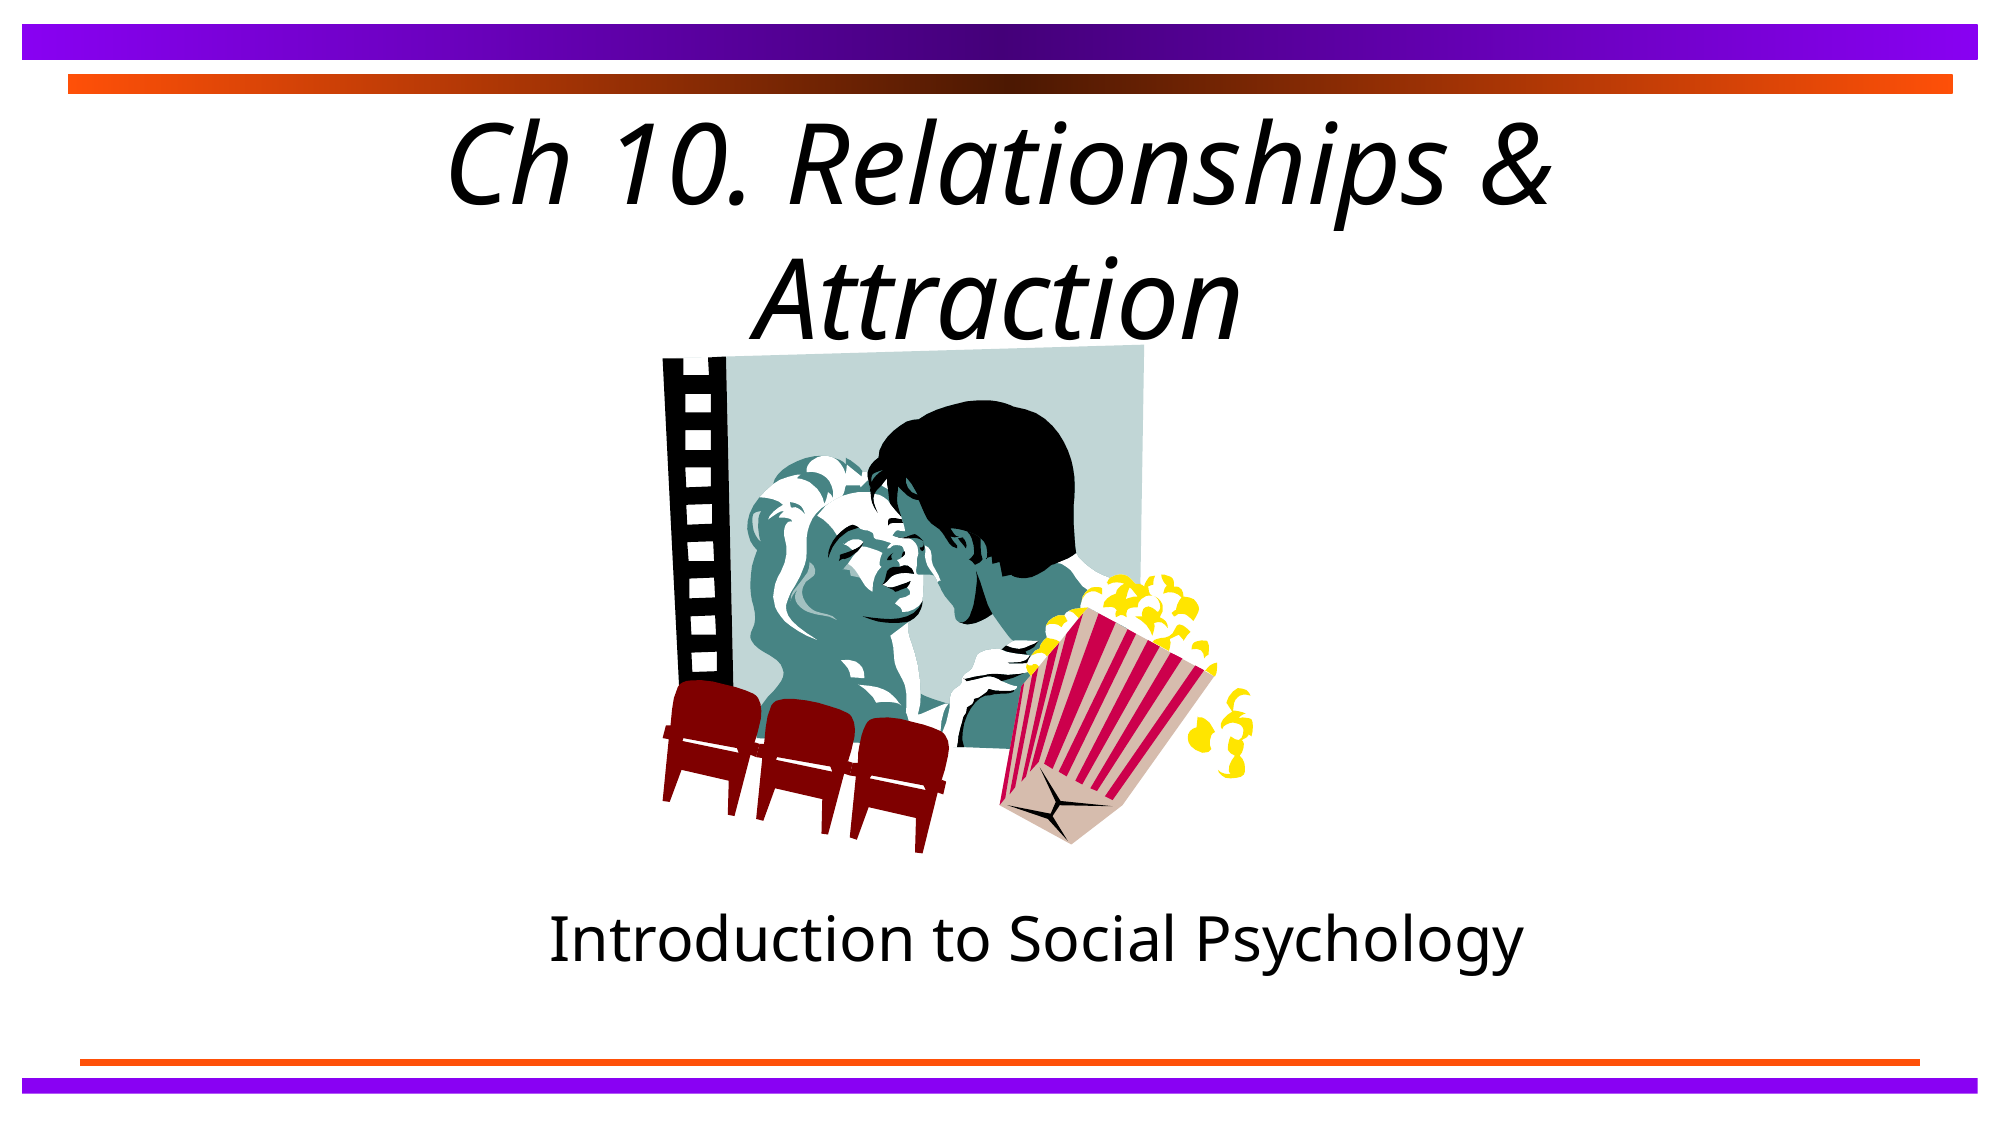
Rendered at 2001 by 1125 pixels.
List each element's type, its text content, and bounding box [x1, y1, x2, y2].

text_box Introduction to Social Psychology [534, 816, 1541, 1056]
title Ch 10. Relationships & Attraction [362, 131, 1638, 322]
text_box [662, 343, 1271, 856]
